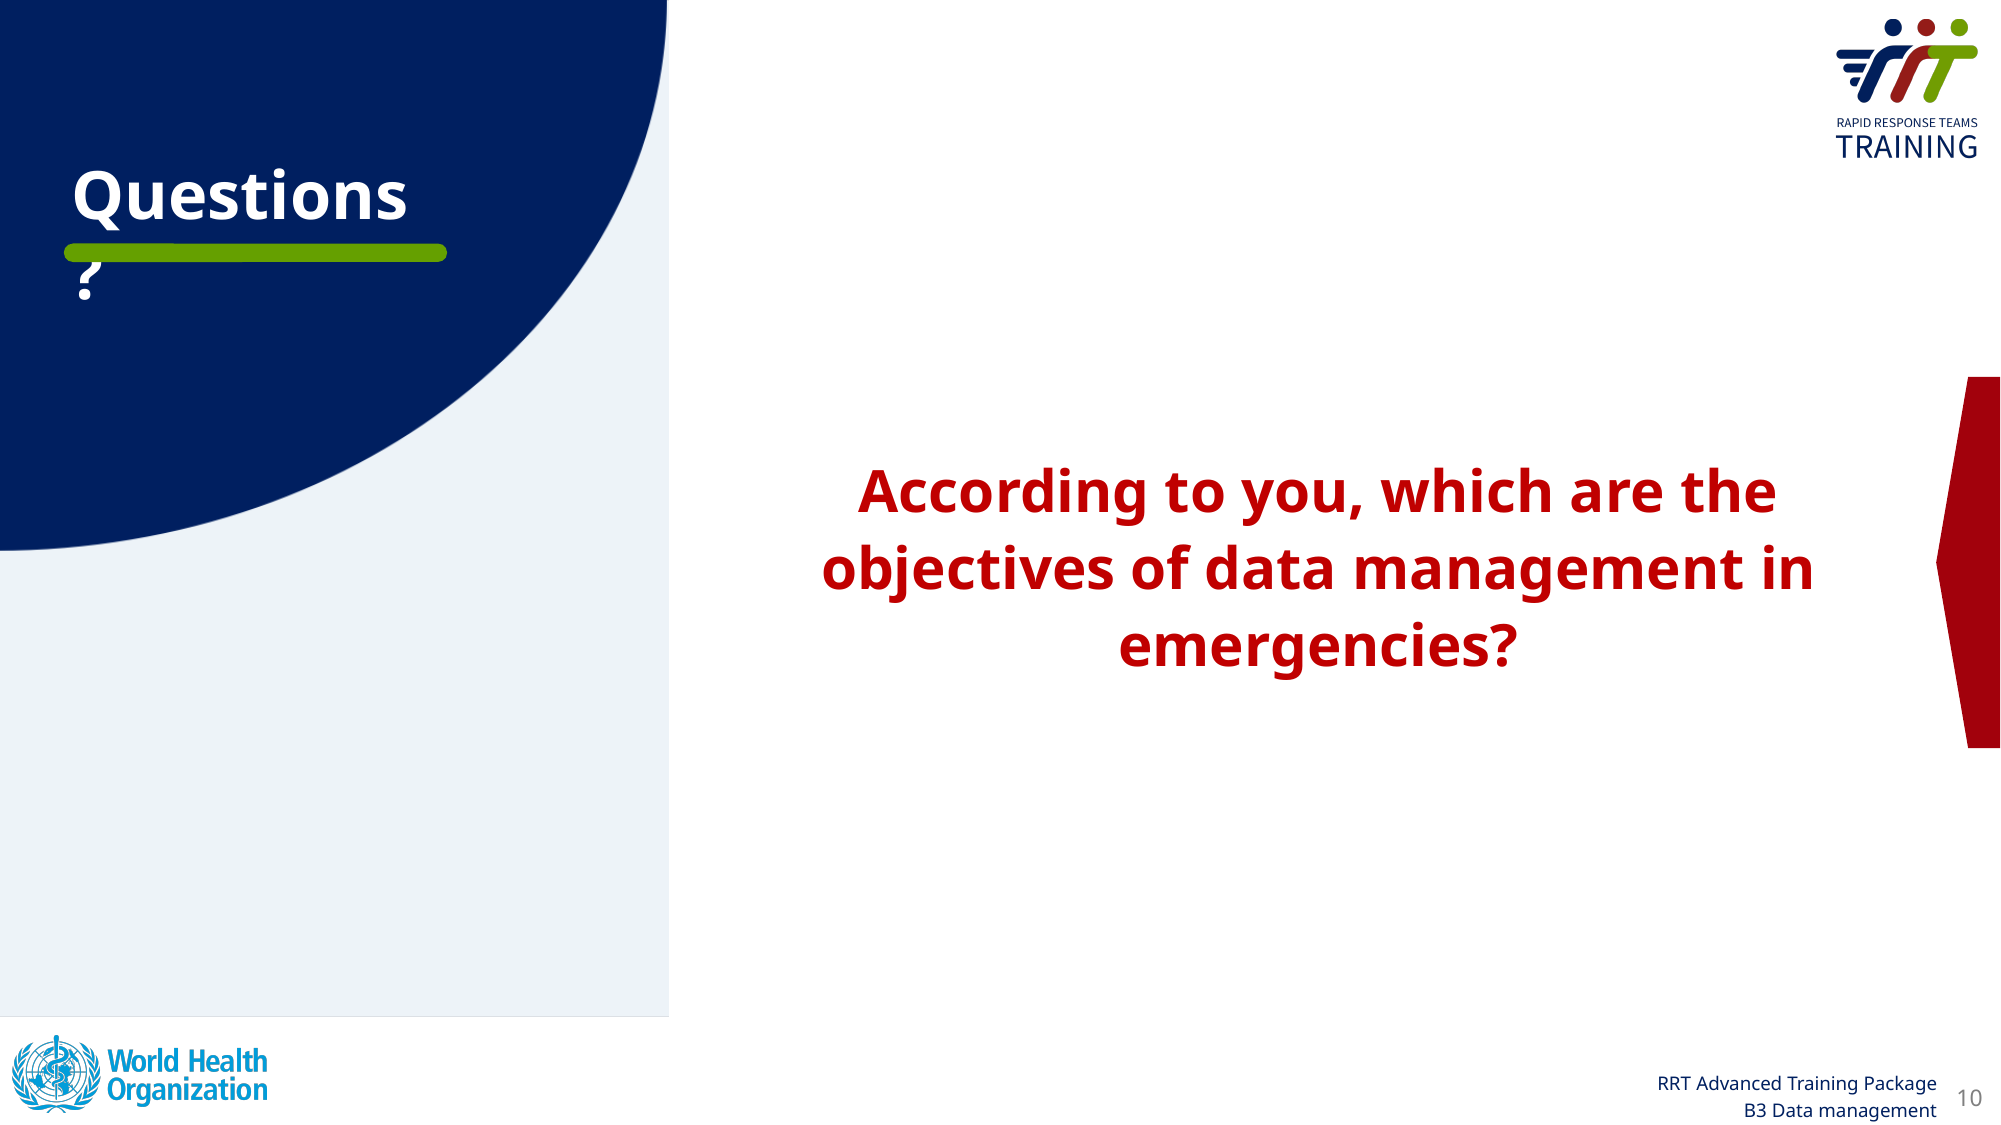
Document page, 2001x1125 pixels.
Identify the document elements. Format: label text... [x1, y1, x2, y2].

picture [0, 0, 669, 1018]
picture [12, 1035, 267, 1113]
picture [12, 1083, 48, 1113]
picture [1835, 19, 1978, 167]
picture [58, 1050, 64, 1058]
list According to you, which are the objectives of data management in emergencies? [700, 447, 1937, 678]
